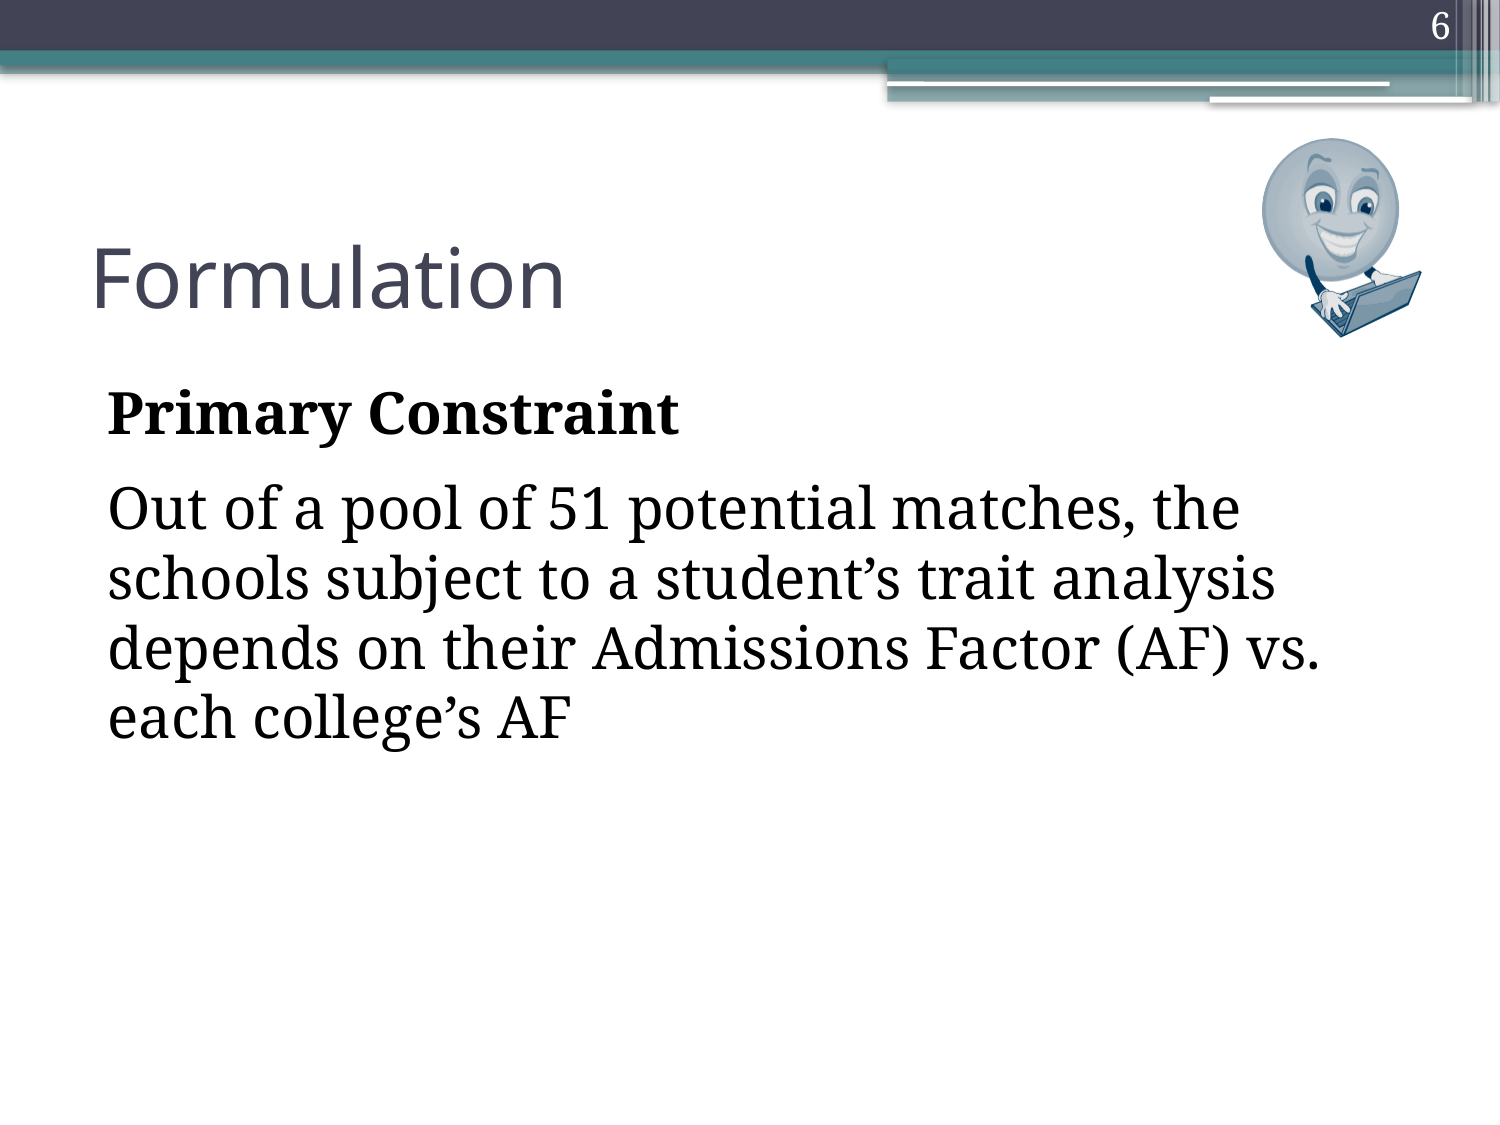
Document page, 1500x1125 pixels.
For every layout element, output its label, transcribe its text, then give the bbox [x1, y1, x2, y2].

title Formulation [75, 187, 1425, 363]
slide_number 6 [1341, 0, 1466, 61]
picture [1262, 138, 1423, 338]
